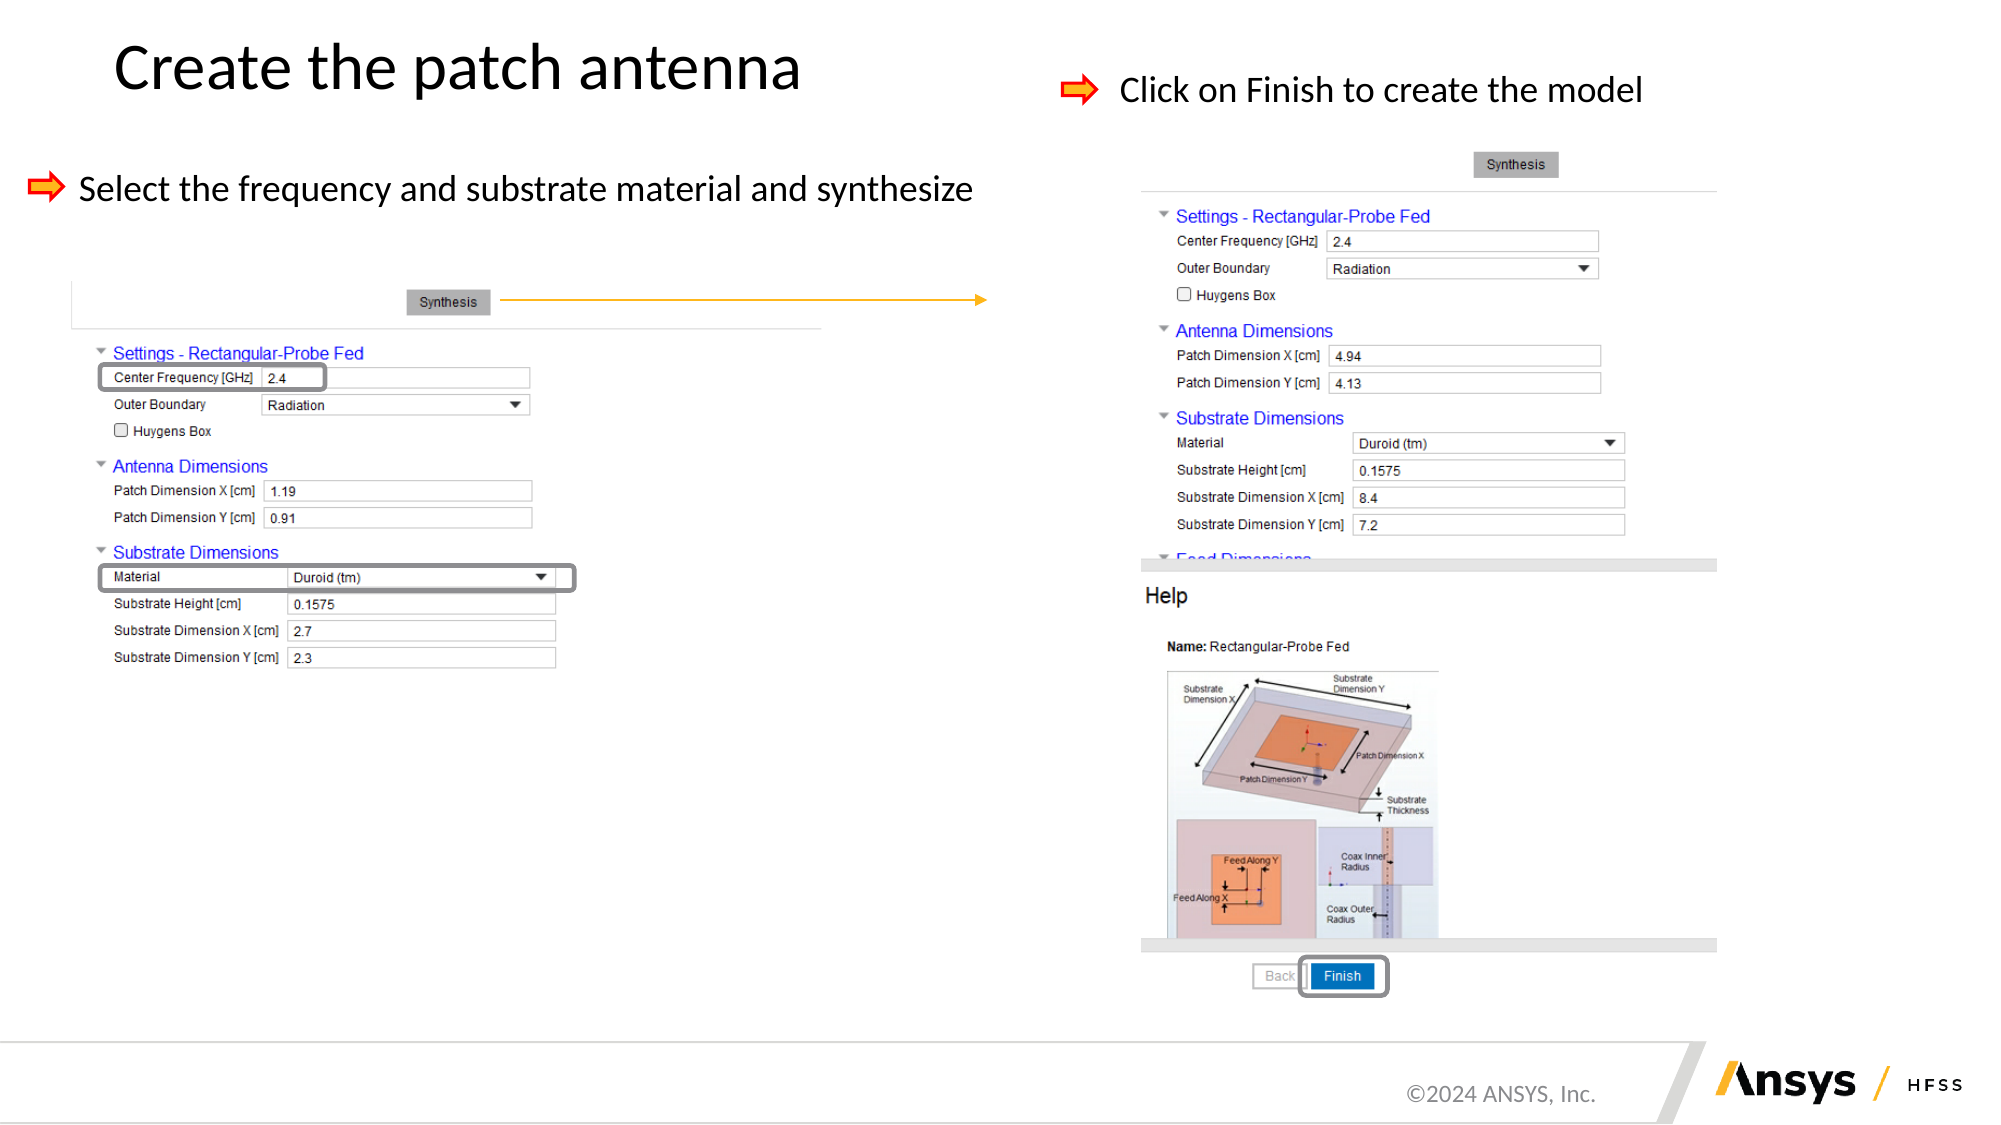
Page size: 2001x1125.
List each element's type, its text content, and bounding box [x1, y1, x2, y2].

text_box Select the frequency and substrate material and synthesize [71, 163, 1000, 225]
text_box [28, 171, 65, 202]
text_box [1061, 74, 1098, 105]
text_box Click on Finish to create the model [1112, 65, 1688, 127]
picture [0, 0, 2000, 1125]
title Create the patch antenna [99, 24, 1900, 164]
